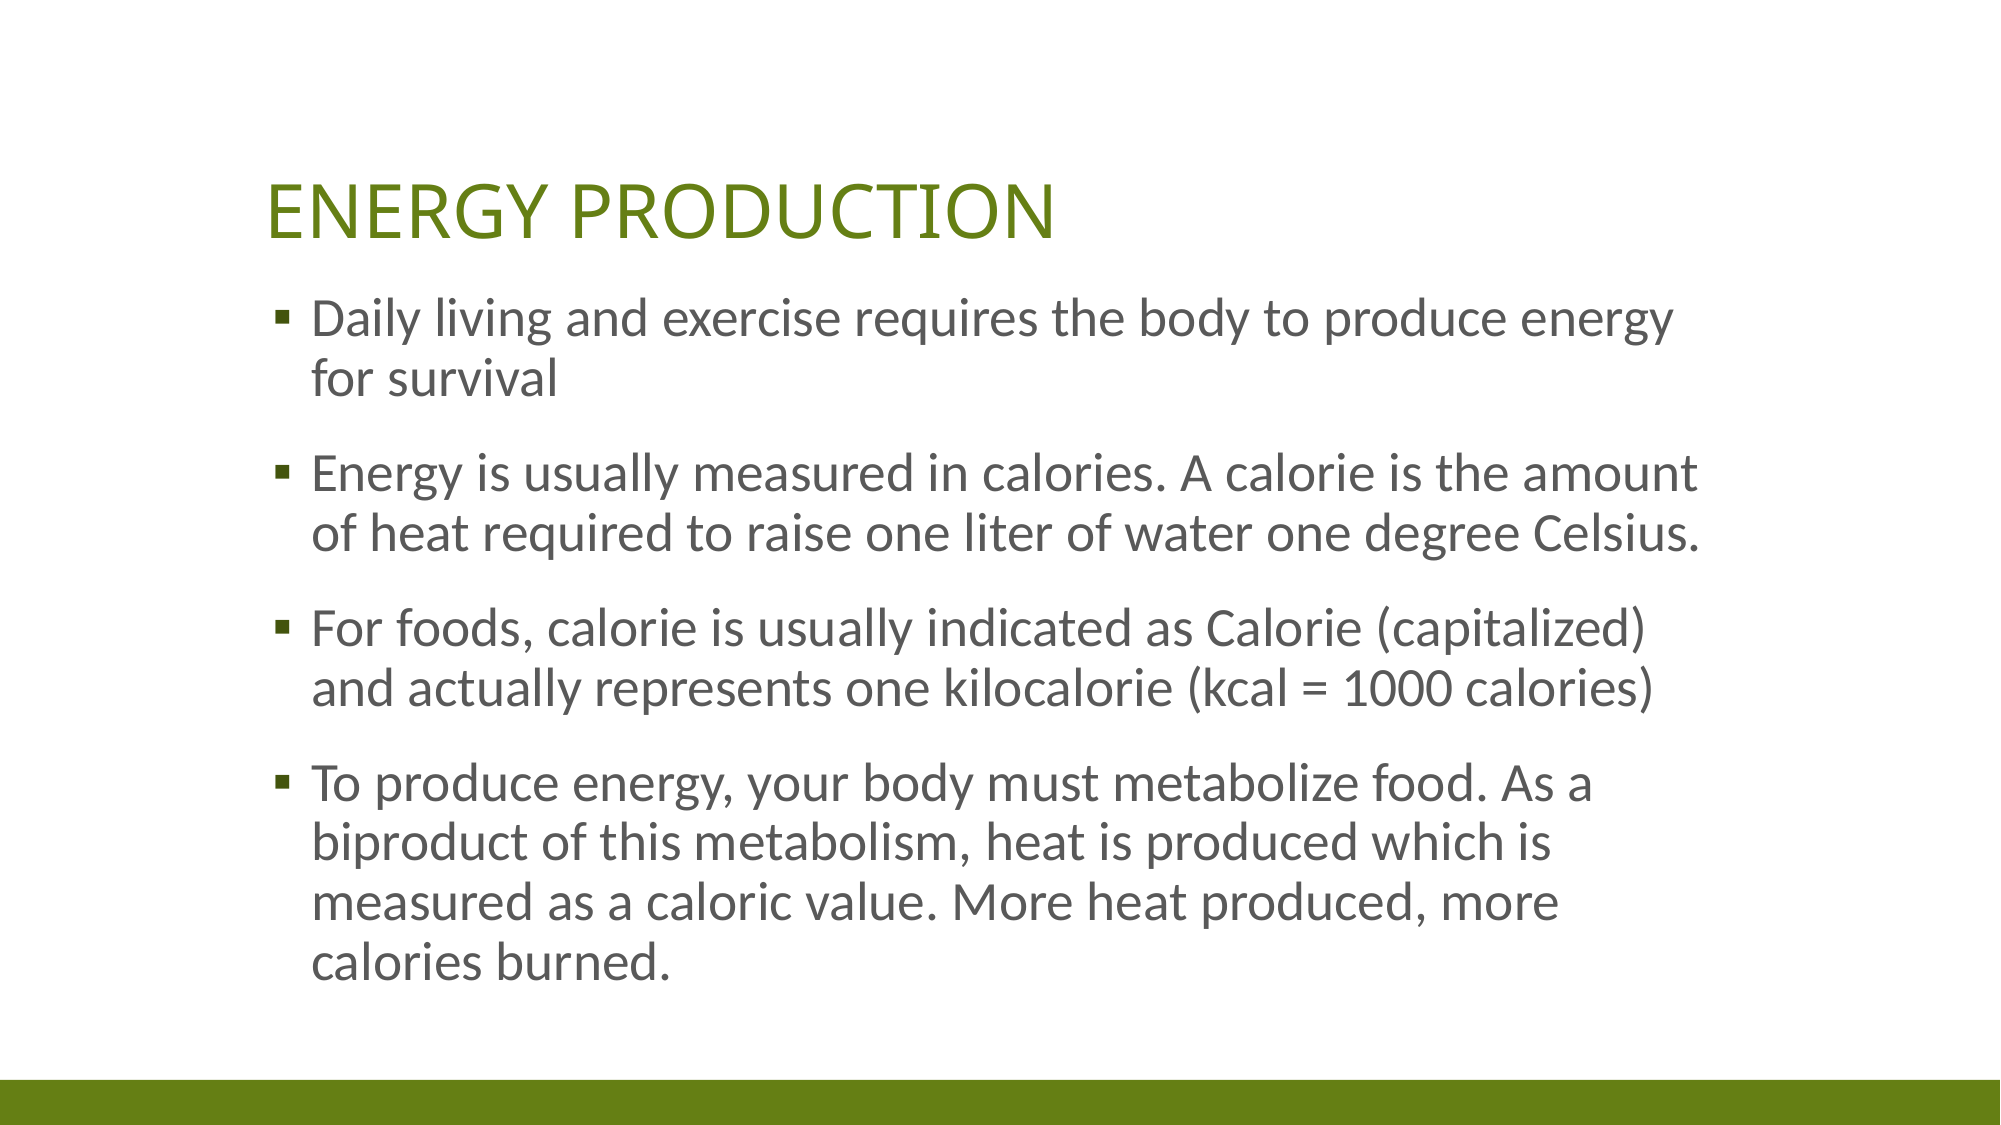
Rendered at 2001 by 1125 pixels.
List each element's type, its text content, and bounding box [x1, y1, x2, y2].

title Energy Production [249, 75, 1750, 263]
list Daily living and exercise requires the body to produce energy for survival Energy is usually measured in calories. A calorie is the amount of heat required to raise one liter of water one degree Celsius. For foods, calorie is usually indicated as Calorie (capitalized) and actually represents one kilocalorie (kcal = 1000 calories) To produce energy, your body must metabolize food. As a biproduct of this metabolism, heat is produced which is measured as a caloric value. More heat produced, more calories burned. [249, 281, 1750, 1013]
